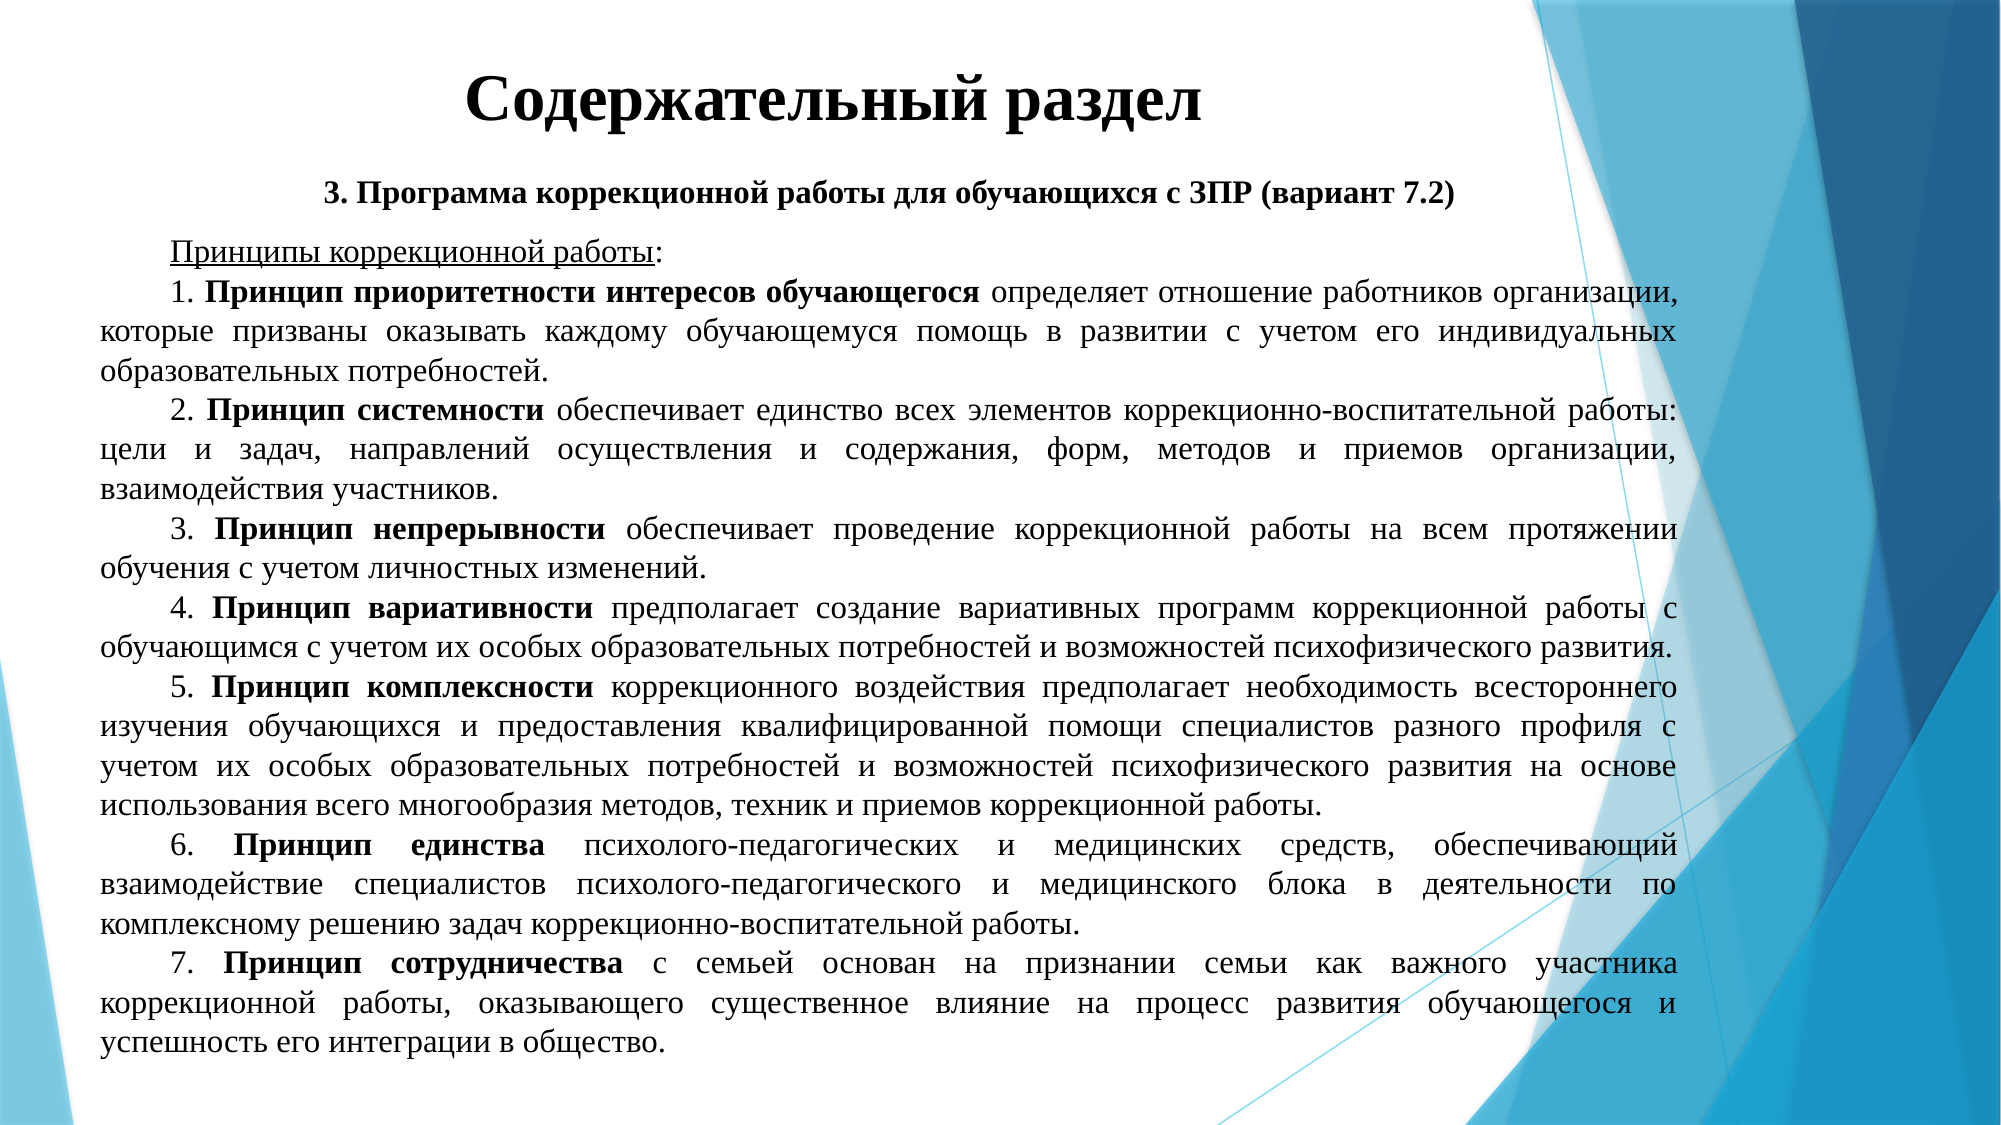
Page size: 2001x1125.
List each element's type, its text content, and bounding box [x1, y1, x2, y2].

title Содержательный раздел [128, 45, 1540, 162]
list 3. Программа коррекционной работы для обучающихся с ЗПР (вариант 7.2) Принципы коррекционной работы: 1. Принцип приоритетности интересов обучающегося определяет отношение работников организации, которые призваны оказывать каждому обучающемуся помощь в развитии с учетом его индивидуальных образовательных потребностей. 2. Принцип системности обеспечивает единство всех элементов коррекционно-воспитательной работы: цели и задач, направлений осуществления и содержания, форм, методов и приемов организации, взаимодействия участников. 3. Принцип непрерывности обеспечивает проведение коррекционной работы на всем протяжении обучения с учетом личностных изменений. 4. Принцип вариативности предполагает создание вариативных программ коррекционной работы с обучающимся с учетом их особых образовательных потребностей и возможностей психофизического развития. 5. Принцип комплексности коррекционного воздействия предполагает необходимость всестороннего изучения обучающихся и предоставления квалифицированной помощи специалистов разного профиля с учетом их особых образовательных потребностей и возможностей психофизического развития на основе использования всего многообразия методов, техник и приемов коррекционной работы. 6. Принцип единства психолого-педагогических и медицинских средств, обеспечивающий взаимодействие специалистов психолого-педагогического и медицинского блока в деятельности по комплексному решению задач коррекционно-воспитательной работы. 7. Принцип сотрудничества с семьей основан на признании семьи как важного участника коррекционной работы, оказывающего существенное влияние на процесс развития обучающегося и успешность его интеграции в общество. [85, 162, 1696, 1110]
